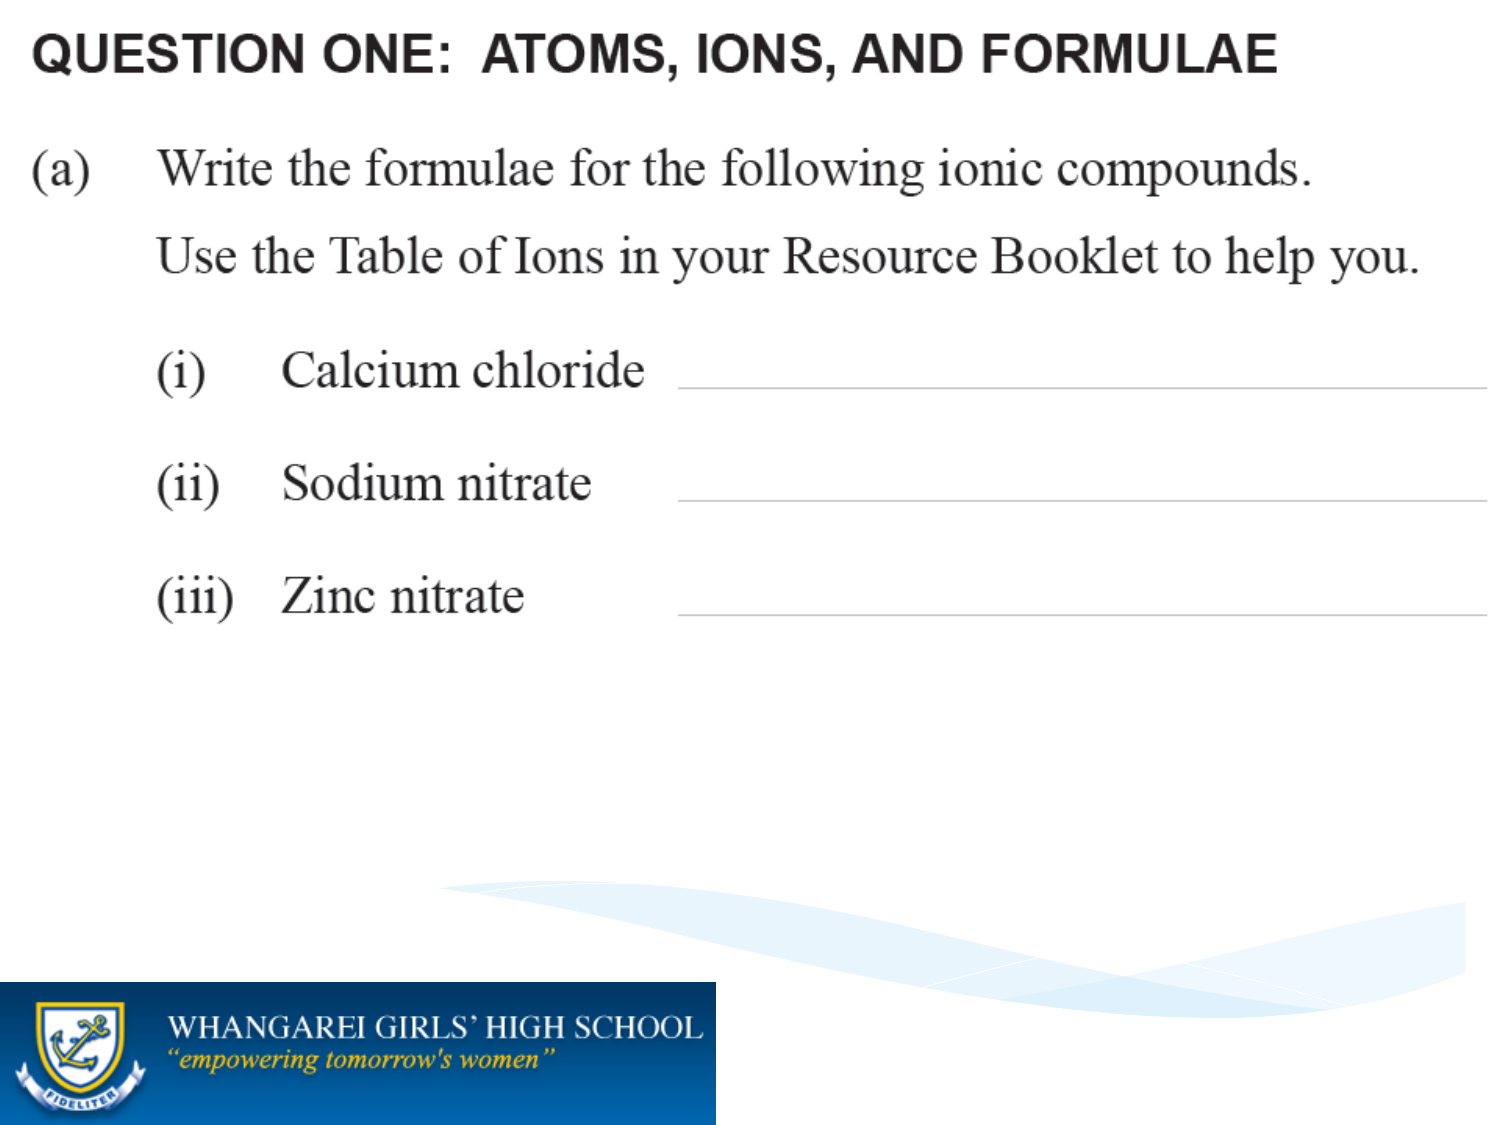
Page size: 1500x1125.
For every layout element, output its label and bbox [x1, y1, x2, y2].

picture [0, 982, 716, 1125]
picture [0, 12, 1488, 657]
